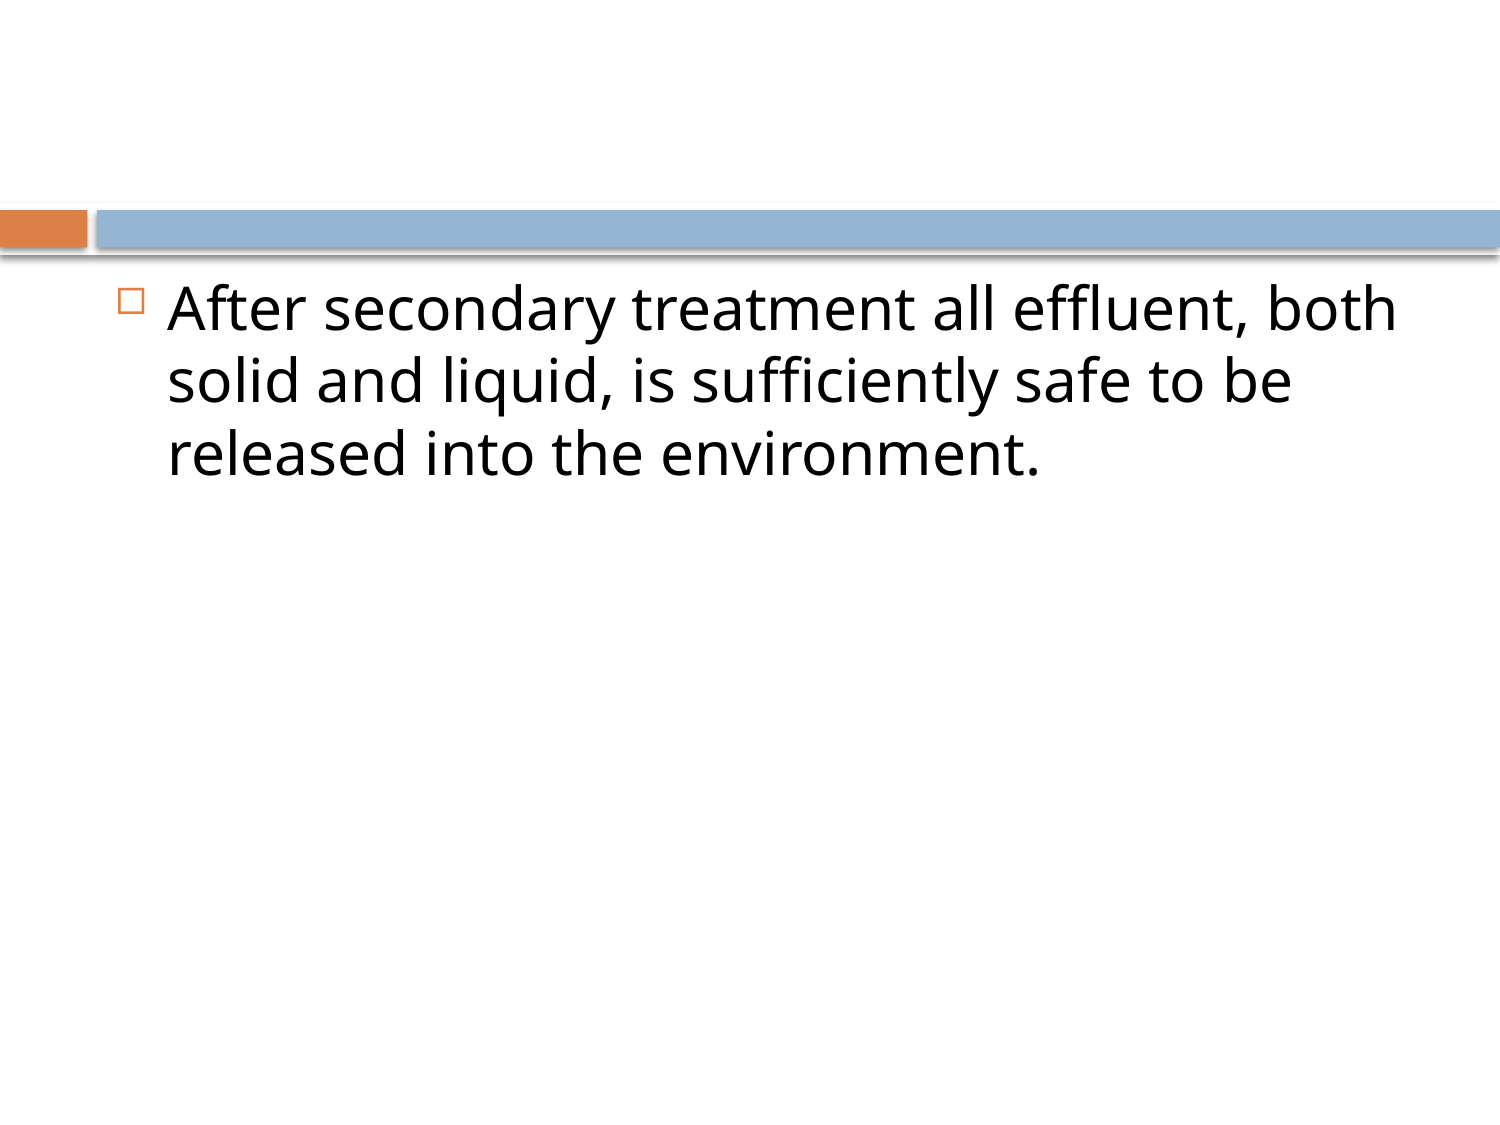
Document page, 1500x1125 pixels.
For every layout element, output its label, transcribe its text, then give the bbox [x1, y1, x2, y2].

list After secondary treatment all effluent, both solid and liquid, is sufficiently safe to be released into the environment. [100, 262, 1438, 1000]
